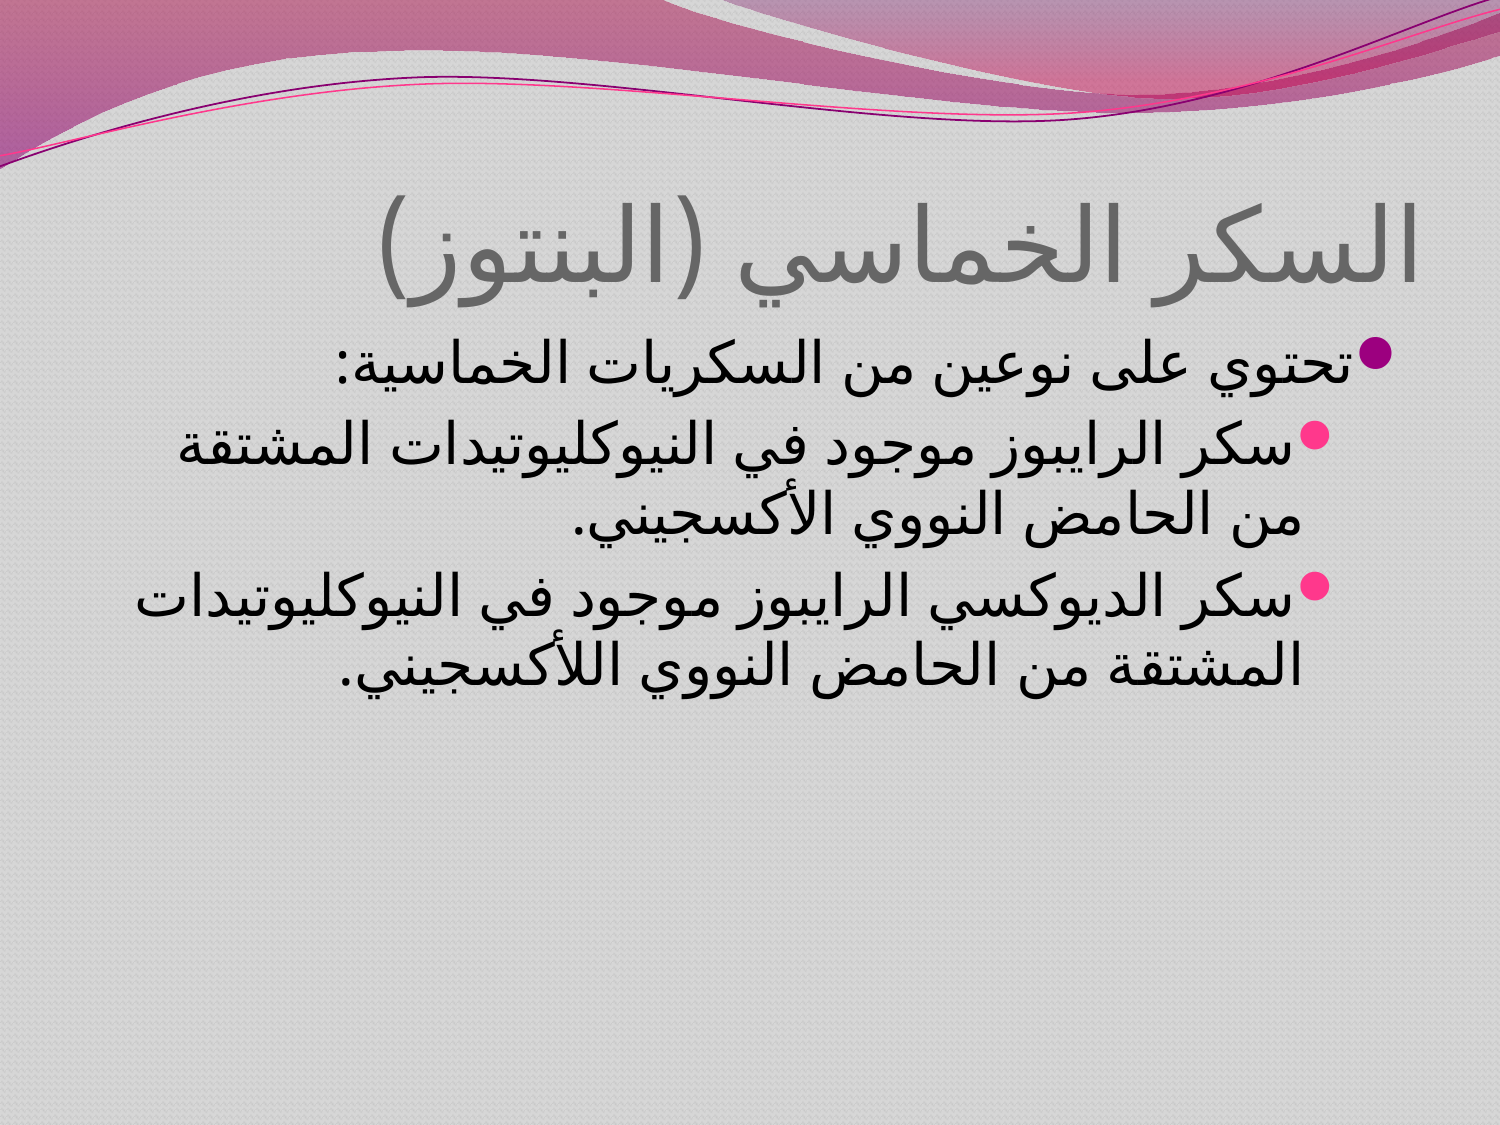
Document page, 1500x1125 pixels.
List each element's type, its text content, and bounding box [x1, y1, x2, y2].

title السكر الخماسي (البنتوز) [75, 115, 1425, 303]
list تحتوي على نوعين من السكريات الخماسية: سكر الرايبوز موجود في النيوكليوتيدات المشتقة من الحامض النووي الأكسجيني. سكر الديوكسي الرايبوز موجود في النيوكليوتيدات المشتقة من الحامض النووي اللأكسجيني. [75, 317, 1425, 1038]
